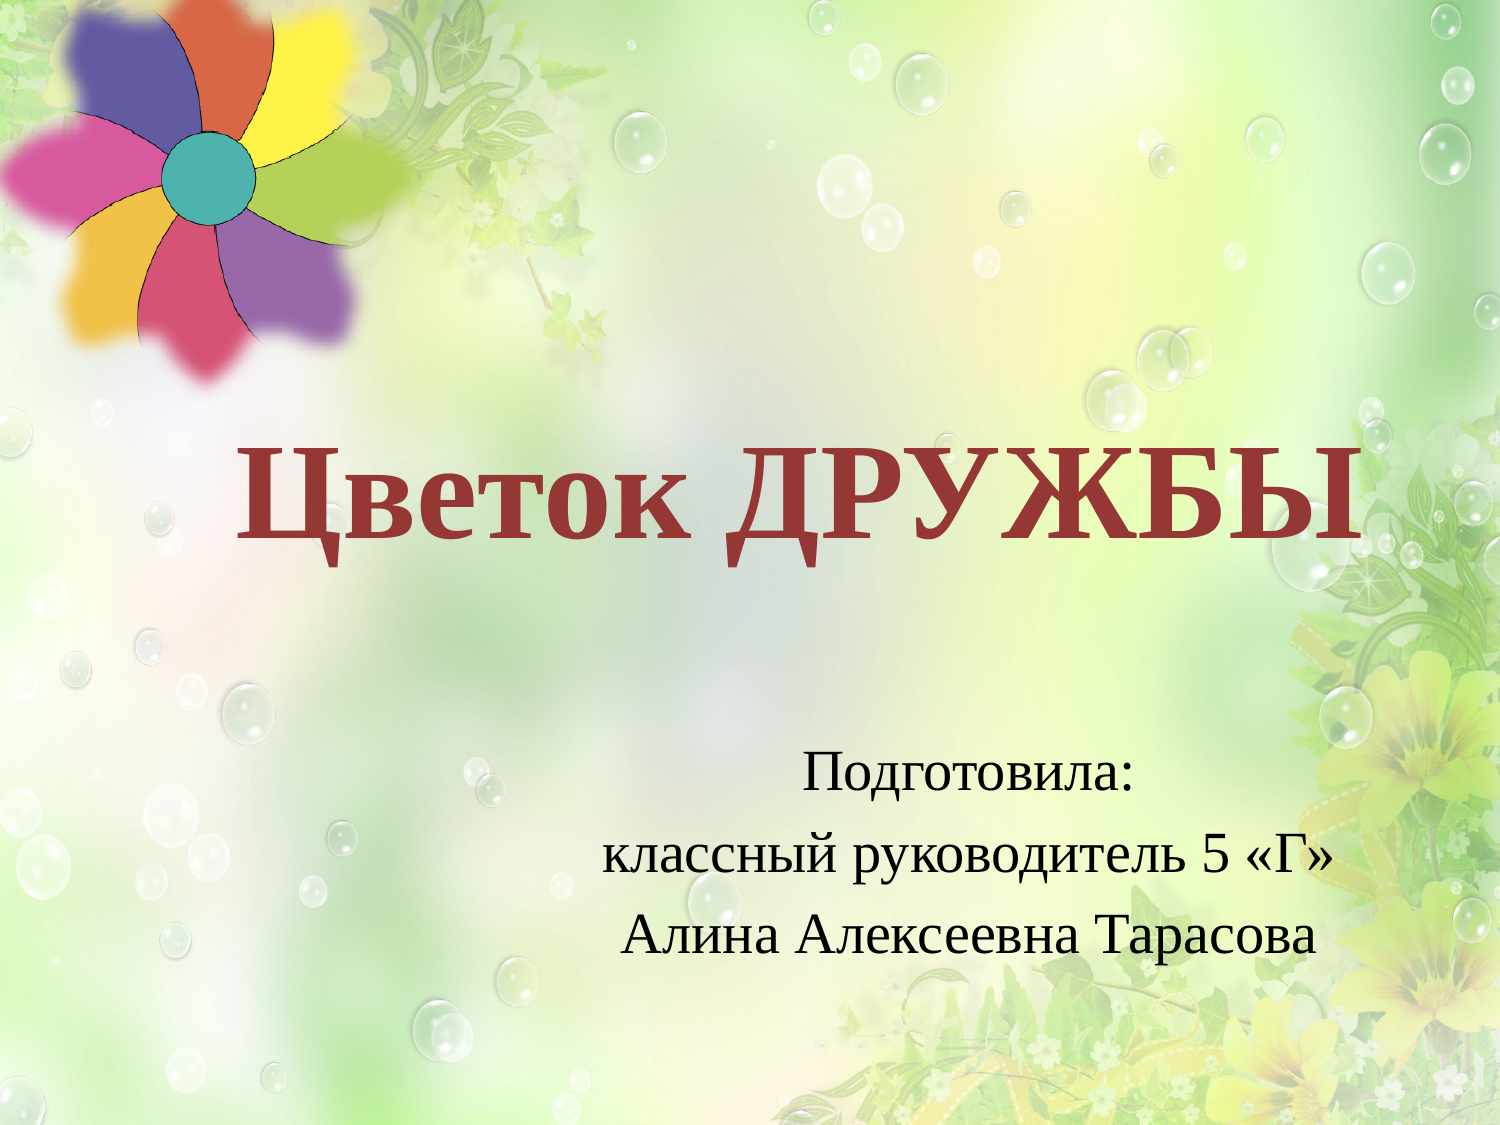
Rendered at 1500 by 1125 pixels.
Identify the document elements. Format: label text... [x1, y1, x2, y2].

picture [0, 0, 1500, 1125]
title Цветок ДРУЖБЫ [162, 362, 1438, 604]
subtitle Подготовила: классный руководитель 5 «Г» Алина Алексеевна Тарасова [444, 725, 1494, 1013]
